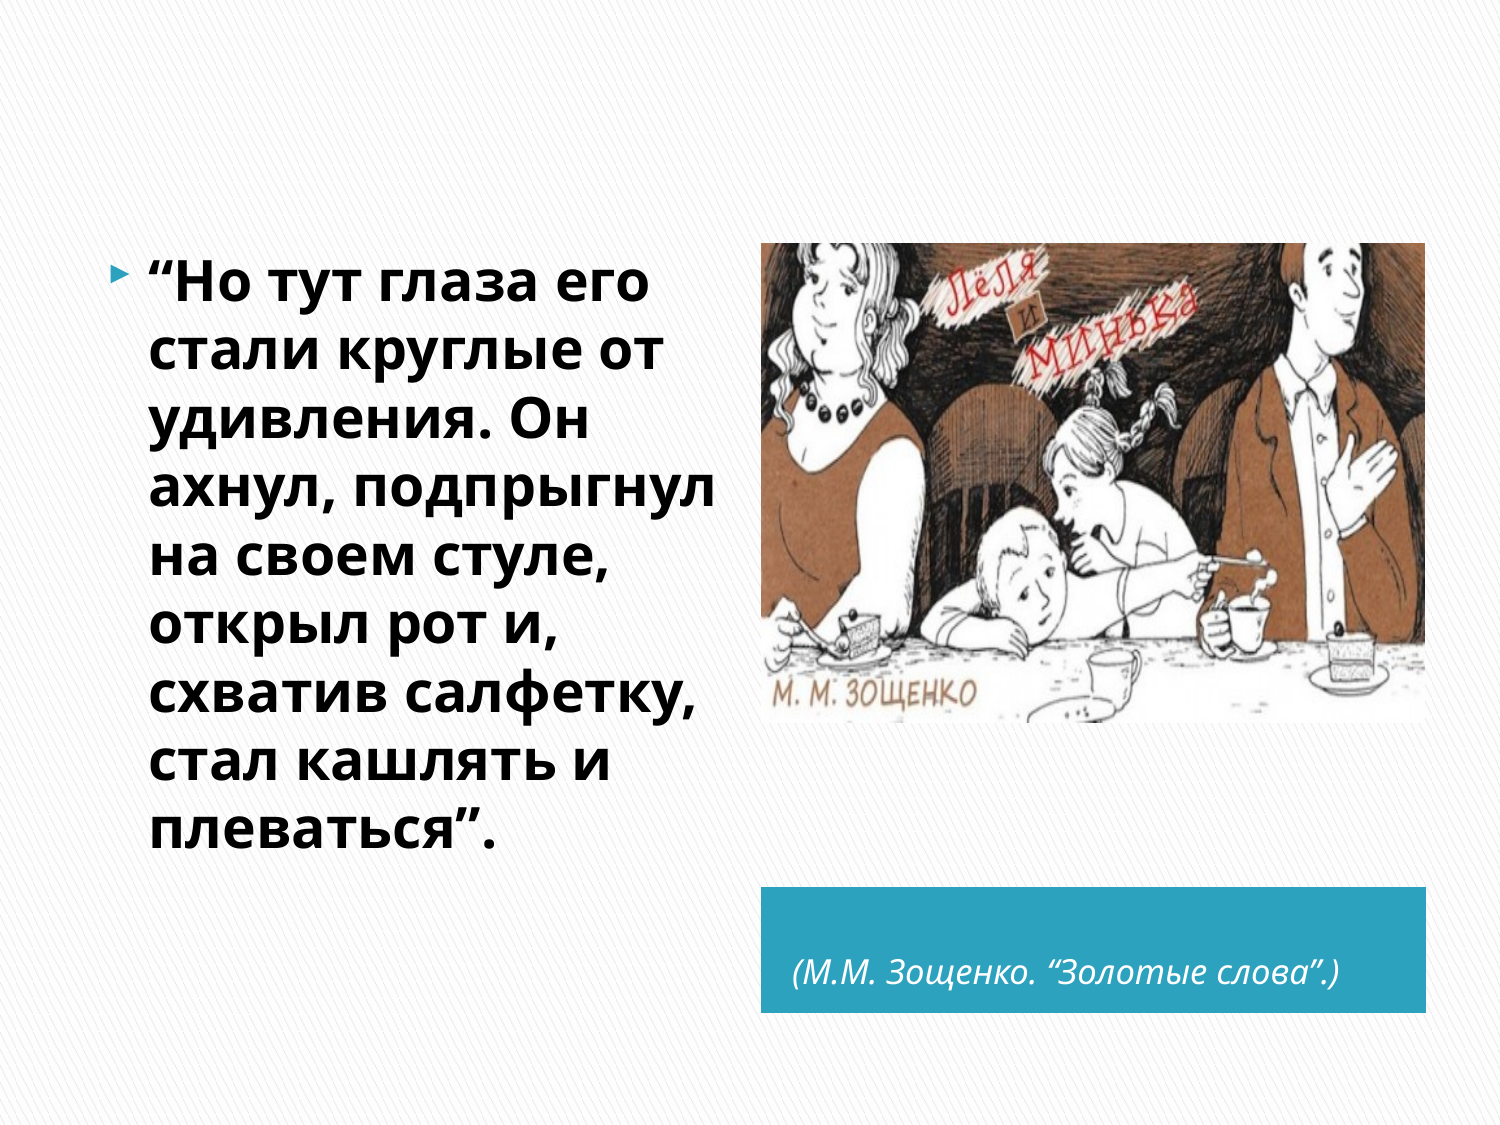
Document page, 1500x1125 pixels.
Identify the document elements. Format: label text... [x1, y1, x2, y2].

list (М.М. Зощенко. “Золотые слова”.) [761, 887, 1426, 1013]
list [761, 243, 1426, 723]
list “Но тут глаза его стали круглые от удивления. Он ахнул, подпрыгнул на своем стуле, открыл рот и, схватив салфетку, стал кашлять и плеваться”. [75, 236, 738, 884]
